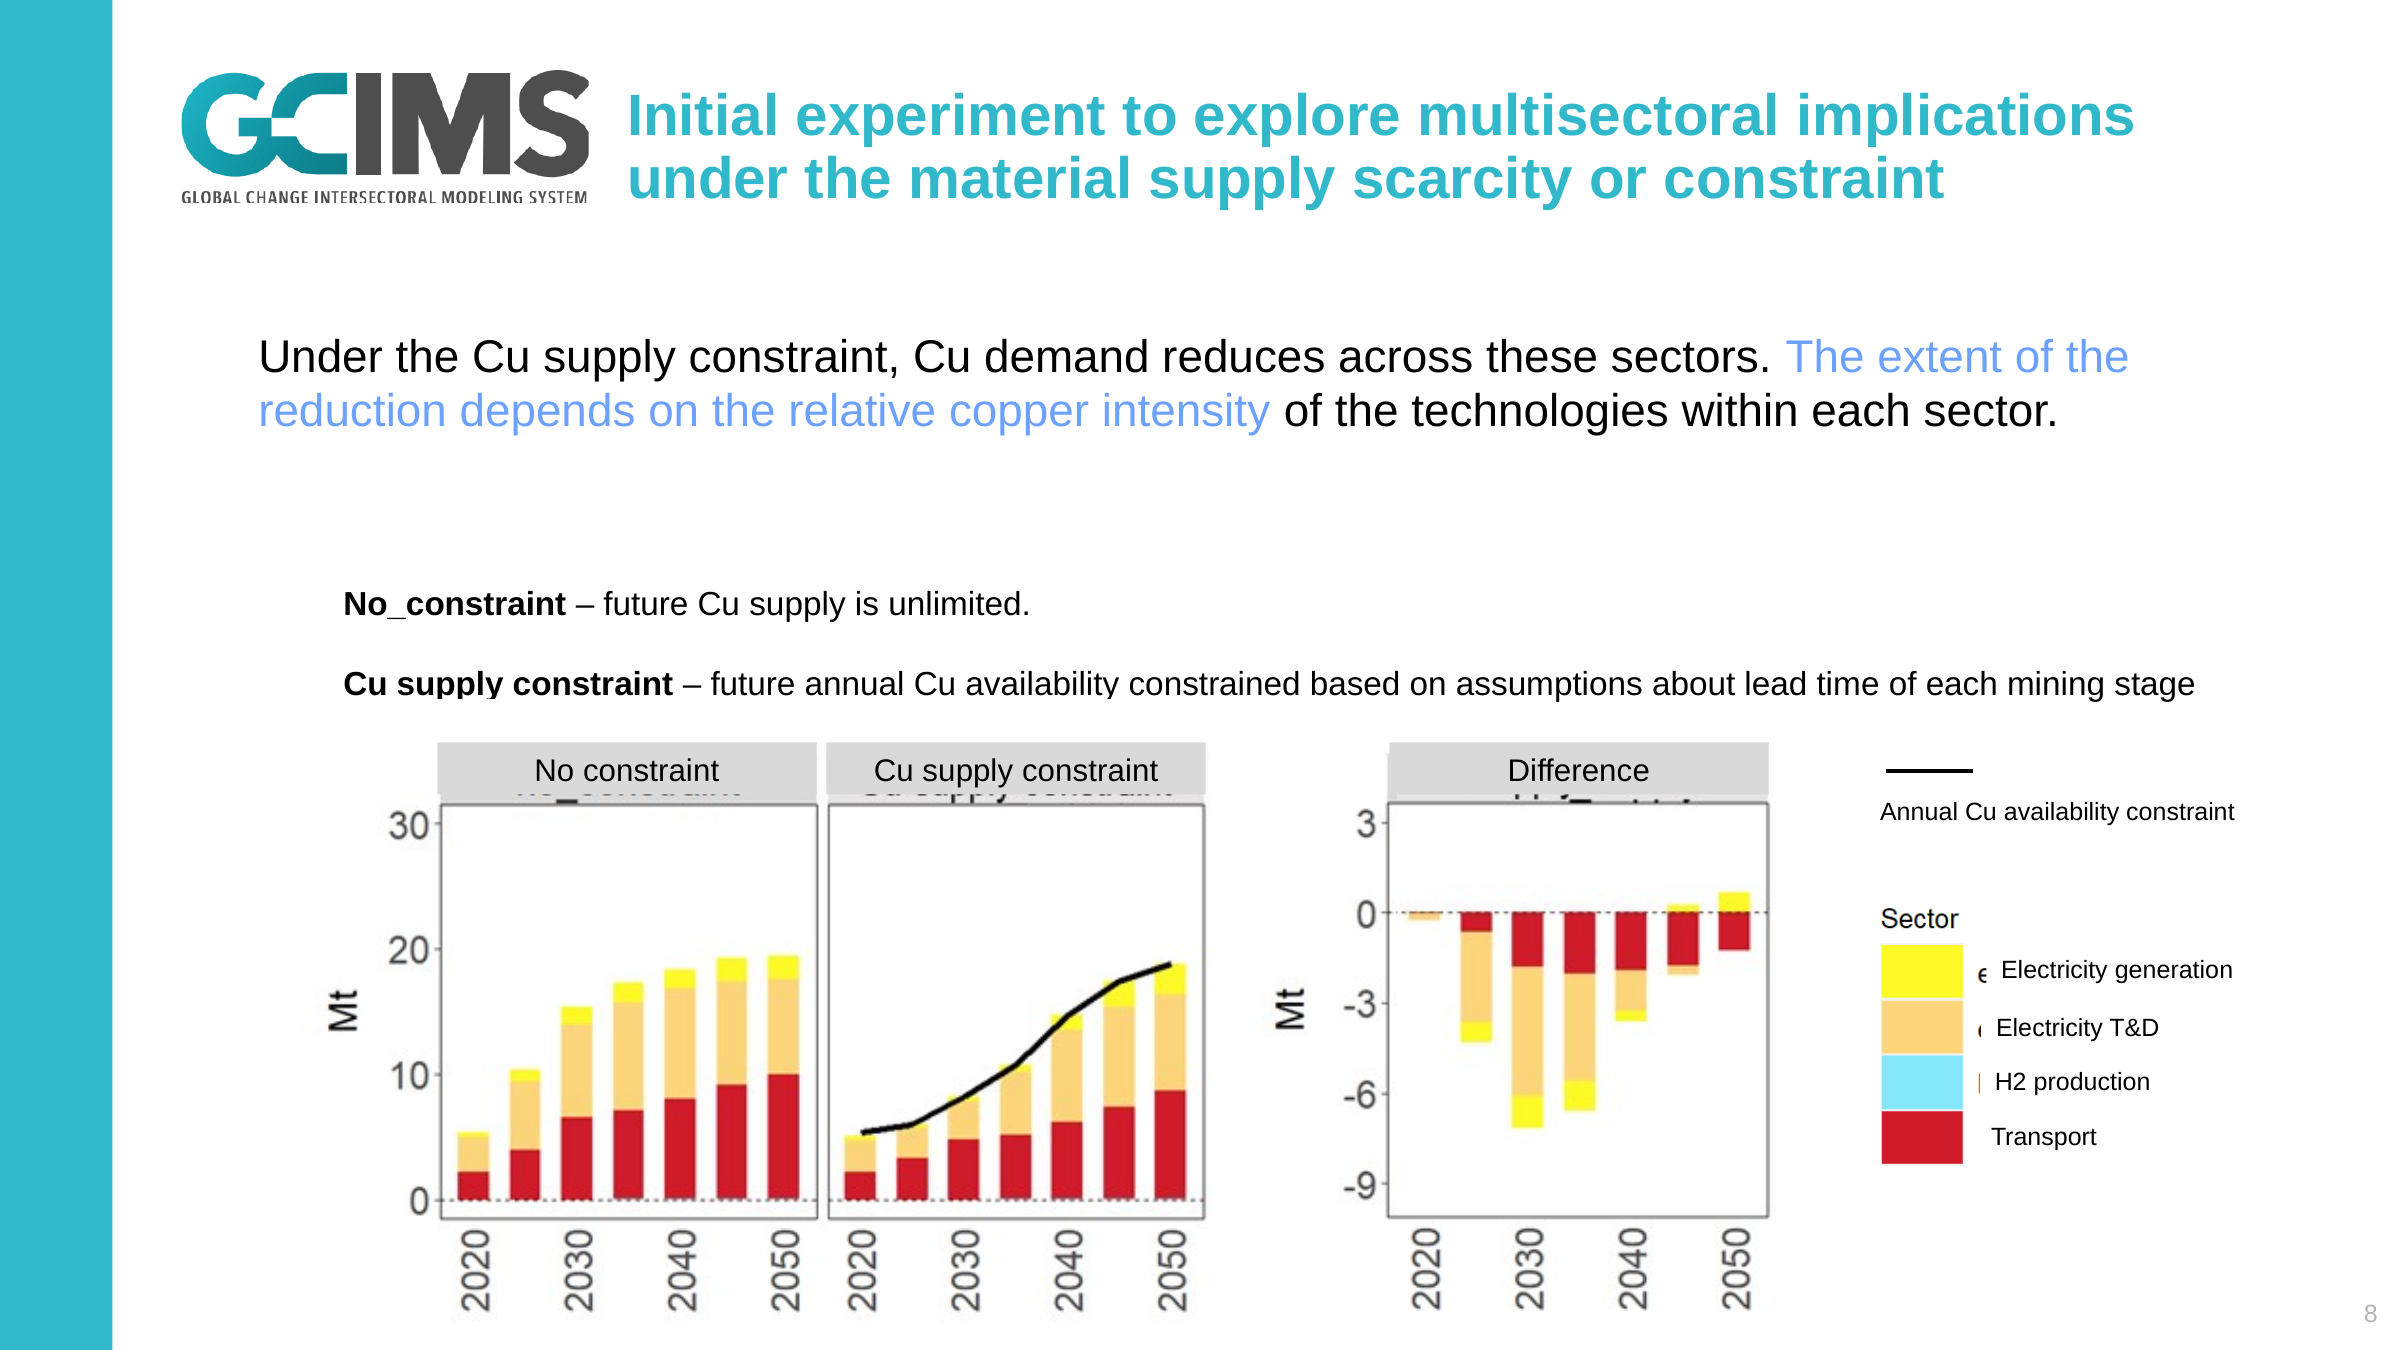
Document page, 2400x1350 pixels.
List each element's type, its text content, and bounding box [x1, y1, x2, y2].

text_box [270, 699, 2270, 1332]
text_box No_constraint – future Cu supply is unlimited. Cu supply constraint – future annual Cu availability constrained based on assumptions about lead time of each mining stage [328, 574, 2287, 710]
text_box Under the Cu supply constraint, Cu demand reduces across these sectors. The extent of the reduction depends on the relative copper intensity of the technologies within each sector. [243, 318, 2270, 444]
title Initial experiment to explore multisectoral implications under the material supply scarcity or constraint [627, 13, 2287, 219]
slide_number 8 [2303, 1275, 2378, 1350]
